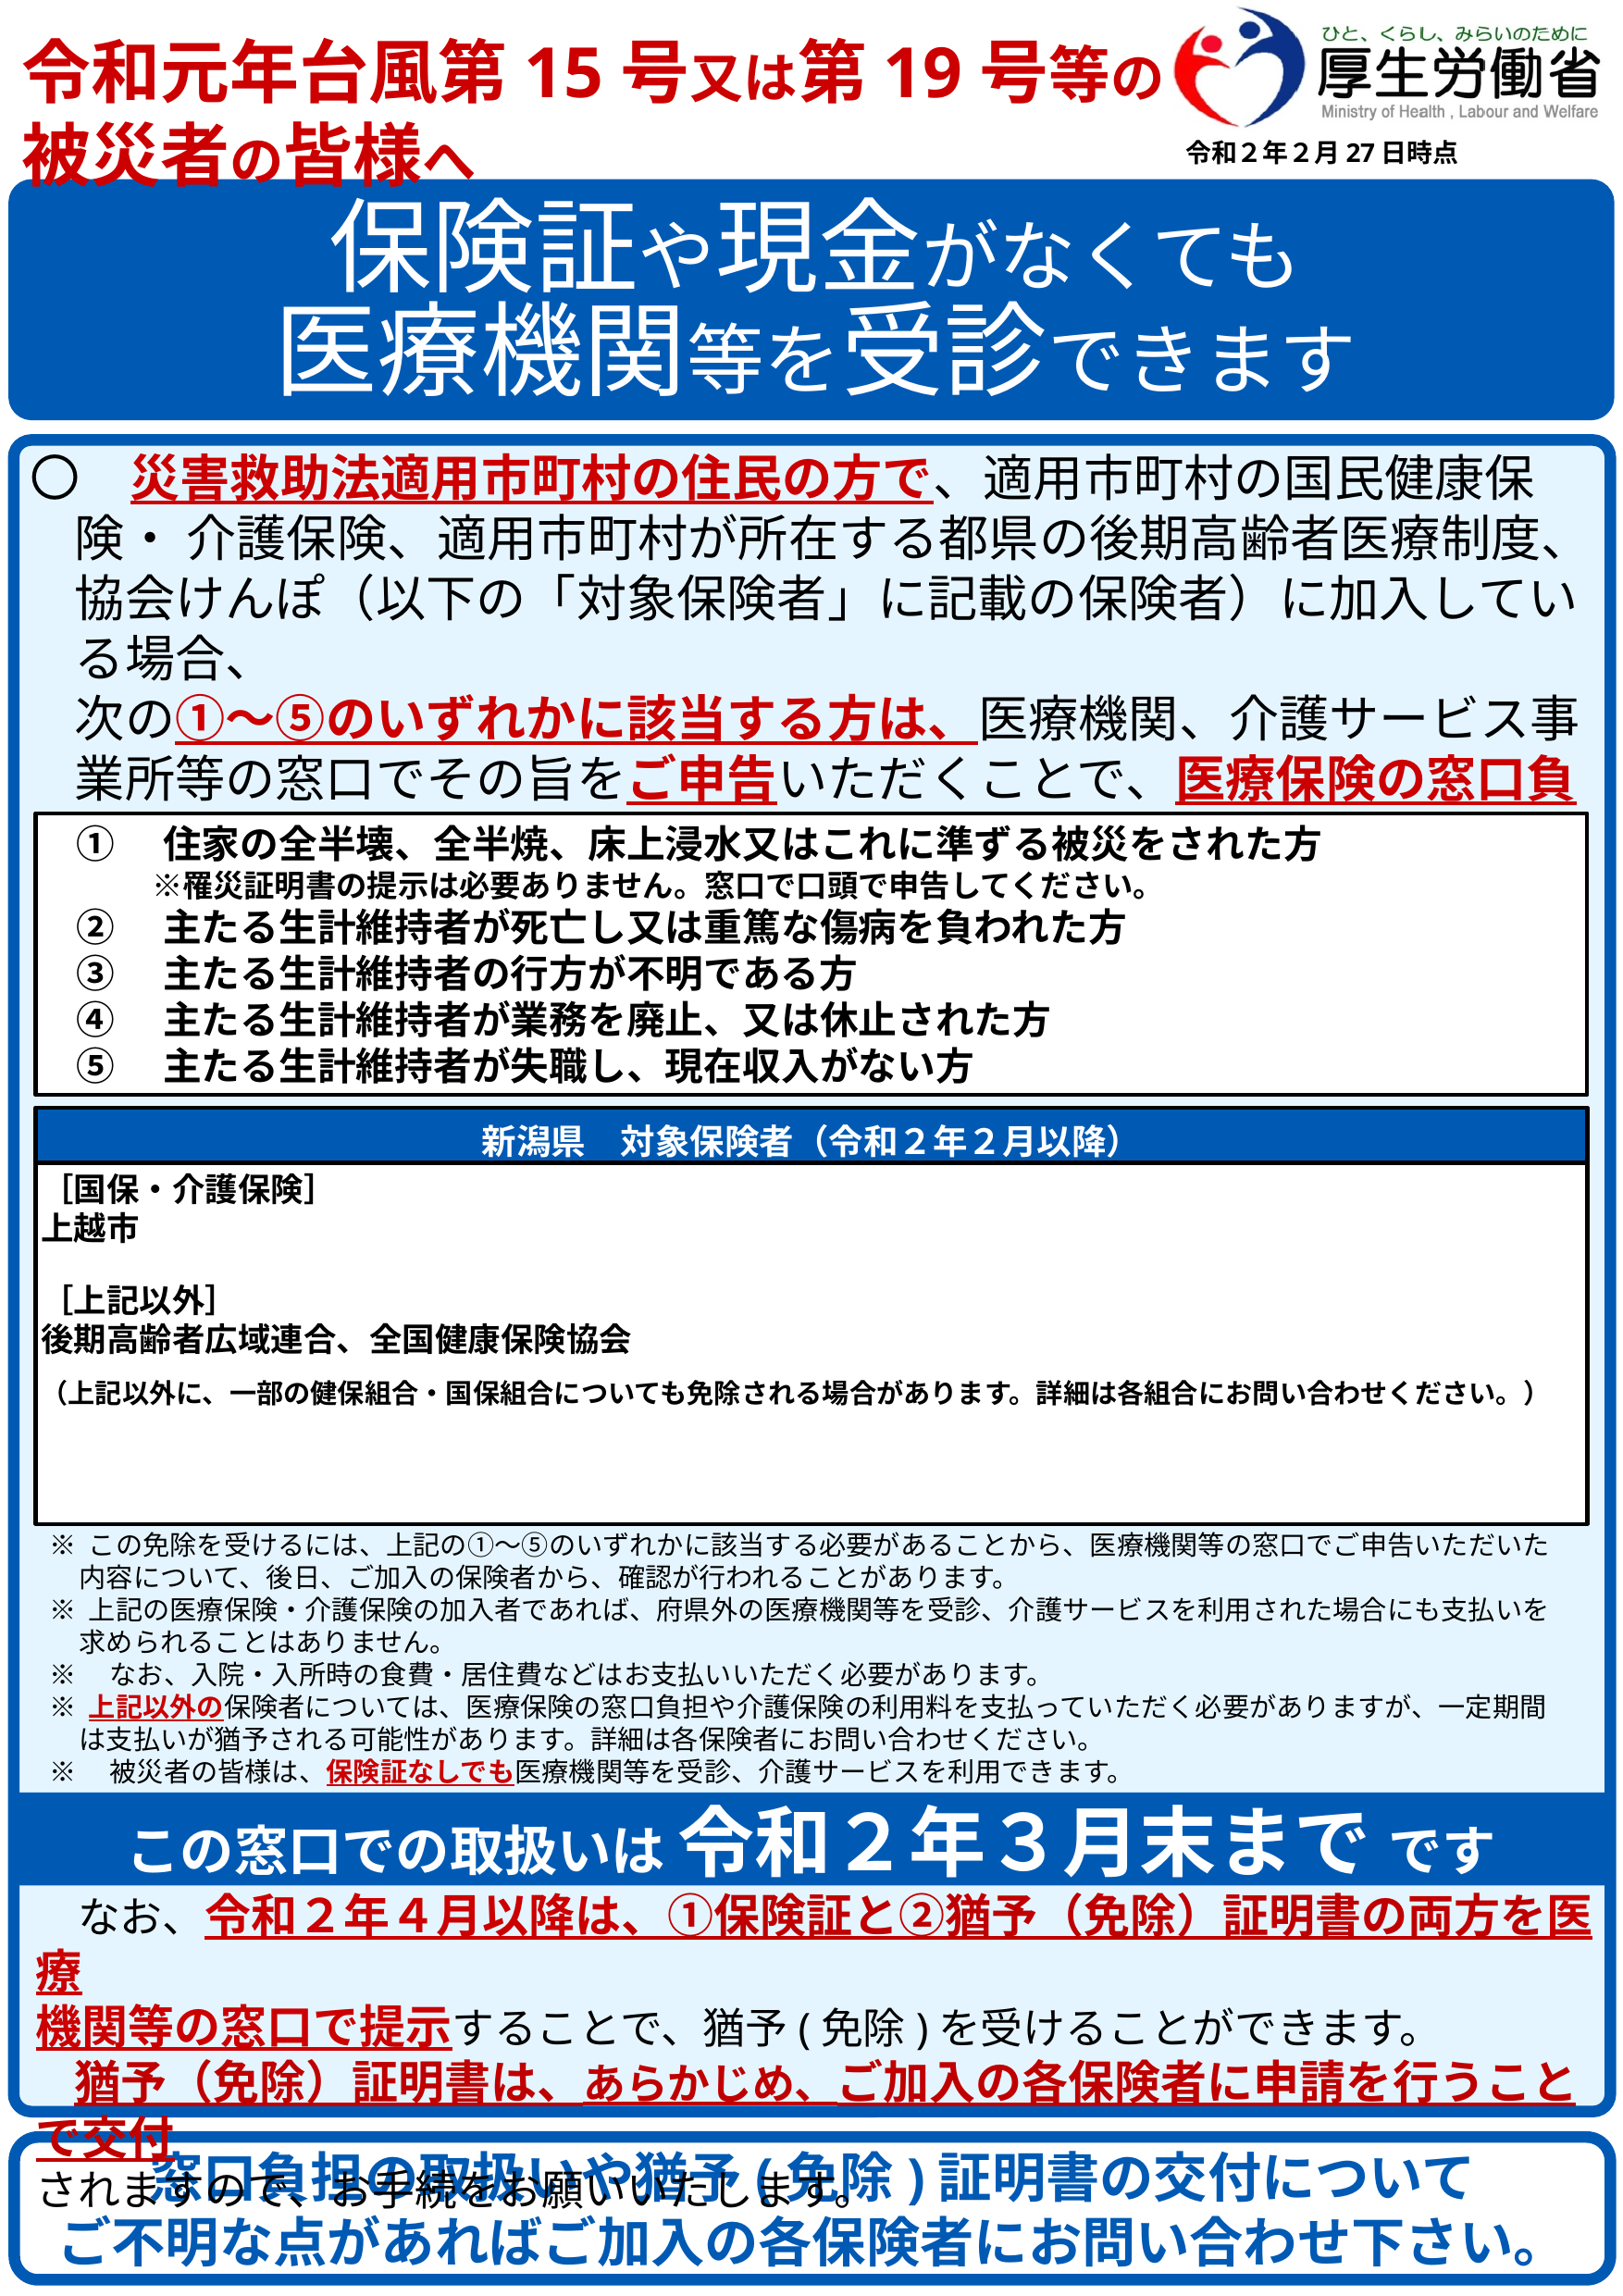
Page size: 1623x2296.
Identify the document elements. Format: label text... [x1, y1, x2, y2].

text_box 令和元年台風第15号又は第19号等の 被災者の皆様へ [20, 19, 1167, 177]
text_box [12, 182, 1611, 416]
text_box [7, 1791, 11, 1887]
text_box 新潟県 対象保険者（令和２年２月以降） [33, 1106, 1590, 1164]
text_box ① 住家の全半壊、全半焼、床上浸水又はこれに準ずる被災をされた方 ※罹災証明書の提示は必要ありません。窓口で口頭で申告してください。 ② 主たる生計維持者が死亡し又は重篤な傷病を負われた方 ③ 主たる生計維持者の行方が不明である方 ④ 主たる生計維持者が業務を廃止、又は休止された方 ⑤ 主たる生計維持者が失職し、現在収入がない方 [35, 813, 1588, 1096]
text_box 窓口負担の取扱いや猶予(免除)証明書の交付について ご不明な点があればご加入の各保険者にお問い合わせ下さい。 [12, 2141, 1613, 2282]
text_box 〇 災害救助法適用市町村の住民の方で、適用市町村の国民健康保険・ 介護保険、適用市町村が所在する都県の後期高齢者医療制度、 協会けんぽ（以下の「対象保険者」に記載の保険者）に加入している場合、 次の➀～➄のいずれかに該当する方は、医療機関、介護サービス事業所等の窓口でその旨をご申告いただくことで、医療保険の窓口負担や介護保険の利用料について支払いが不要となります（令和２年３月末まで）。 [16, 440, 1615, 935]
text_box 保険証や現金がなくても 医療機関等を受診できます [231, 185, 1399, 417]
text_box ※ この免除を受けるには、上記の①～⑤のいずれかに該当する必要があることから、医療機関等の窓口でご申告いただいた内容について、後日、ご加入の保険者から、確認が行われることがあります。 ※ 上記の医療保険・介護保険の加入者であれば、府県外の医療機関等を受診、介護サービスを利用された場合にも支払いを求められることはありません。 ※ なお、入院・入所時の食費・居住費などはお支払いいただく必要があります。 ※ 上記以外の保険者については、医療保険の窓口負担や介護保険の利用料を支払っていただく必要がありますが、一定期間は支払いが猶予される可能性があります。詳細は各保険者にお問い合わせください。 ※ 被災者の皆様は、保険証なしでも医療機関等を受診、介護サービスを利用できます。 [35, 1521, 1578, 1786]
text_box [11, 445, 1613, 2106]
text_box ［国保・介護保険］ 上越市 ［上記以外］ 後期高齢者広域連合、全国健康保険協会 （上記以外に、一部の健保組合・国保組合についても免除される場合があります。詳細は各組合にお問い合わせください。） [33, 1164, 1590, 1526]
text_box なお、令和２年４月以降は、①保険証と②猶予（免除）証明書の両方を医療 機関等の窓口で提示することで、猶予(免除)を受けることができます。 猶予（免除）証明書は、あらかじめ、ご加入の各保険者に申請を行うことで交付 されますので、お手続をお願いいたします。 [21, 1893, 1608, 2222]
text_box [11, 1893, 21, 2111]
text_box この窓口での取扱いは 令和２年３月末まで です [11, 1786, 1612, 1893]
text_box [1171, 6, 1611, 176]
